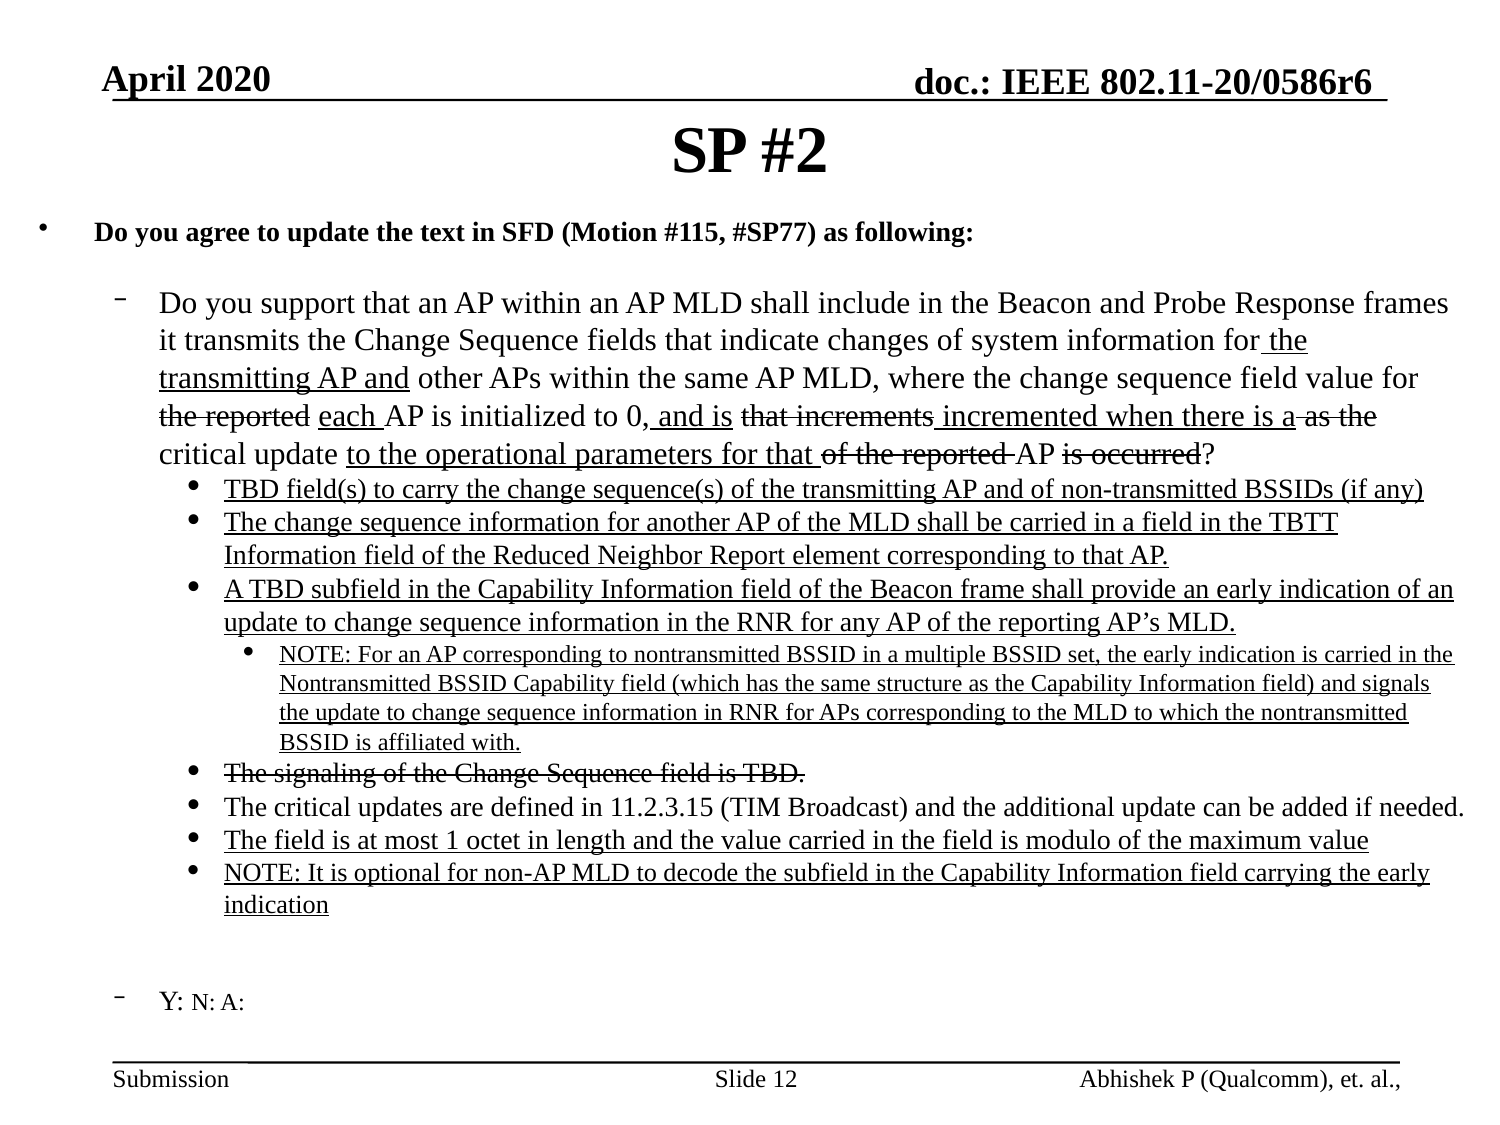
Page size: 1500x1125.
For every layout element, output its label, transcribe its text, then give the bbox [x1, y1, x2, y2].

title SP #2 [112, 112, 1388, 180]
footer Abhishek P (Qualcomm), et. al., [949, 1061, 1402, 1093]
list Do you agree to update the text in SFD (Motion #115, #SP77) as following: Do you support that an AP within an AP MLD shall include in the Beacon and Probe Response frames it transmits the Change Sequence fields that indicate changes of system information for the transmitting AP and other APs within the same AP MLD, where the change sequence field value for the reported each AP is initialized to 0, and is that increments incremented when there is a as the critical update to the operational parameters for that of the reported AP is occurred? TBD field(s) to carry the change sequence(s) of the transmitting AP and of non-transmitted BSSIDs (if any) The change sequence information for another AP of the MLD shall be carried in a field in the TBTT Information field of the Reduced Neighbor Report element corresponding to that AP. A TBD subfield in the Capability Information field of the Beacon frame shall provide an early indication of an update to change sequence information in the RNR for any AP of the reporting AP’s MLD. NOTE: For an AP corresponding to nontransmitted BSSID in a multiple BSSID set, the early indication is carried in the Nontransmitted BSSID Capability field (which has the same structure as the Capability Information field) and signals the update to change sequence information in RNR for APs corresponding to the MLD to which the nontransmitted BSSID is affiliated with. The signaling of the Change Sequence field is TBD. The critical updates are defined in 11.2.3.15 (TIM Broadcast) and the additional update can be added if needed. The field is at most 1 octet in length and the value carried in the field is modulo of the maximum value NOTE: It is optional for non-AP MLD to decode the subfield in the Capability Information field carrying the early indication Y: N: A: [23, 206, 1481, 1063]
slide_number Slide 12 [712, 1061, 801, 1093]
